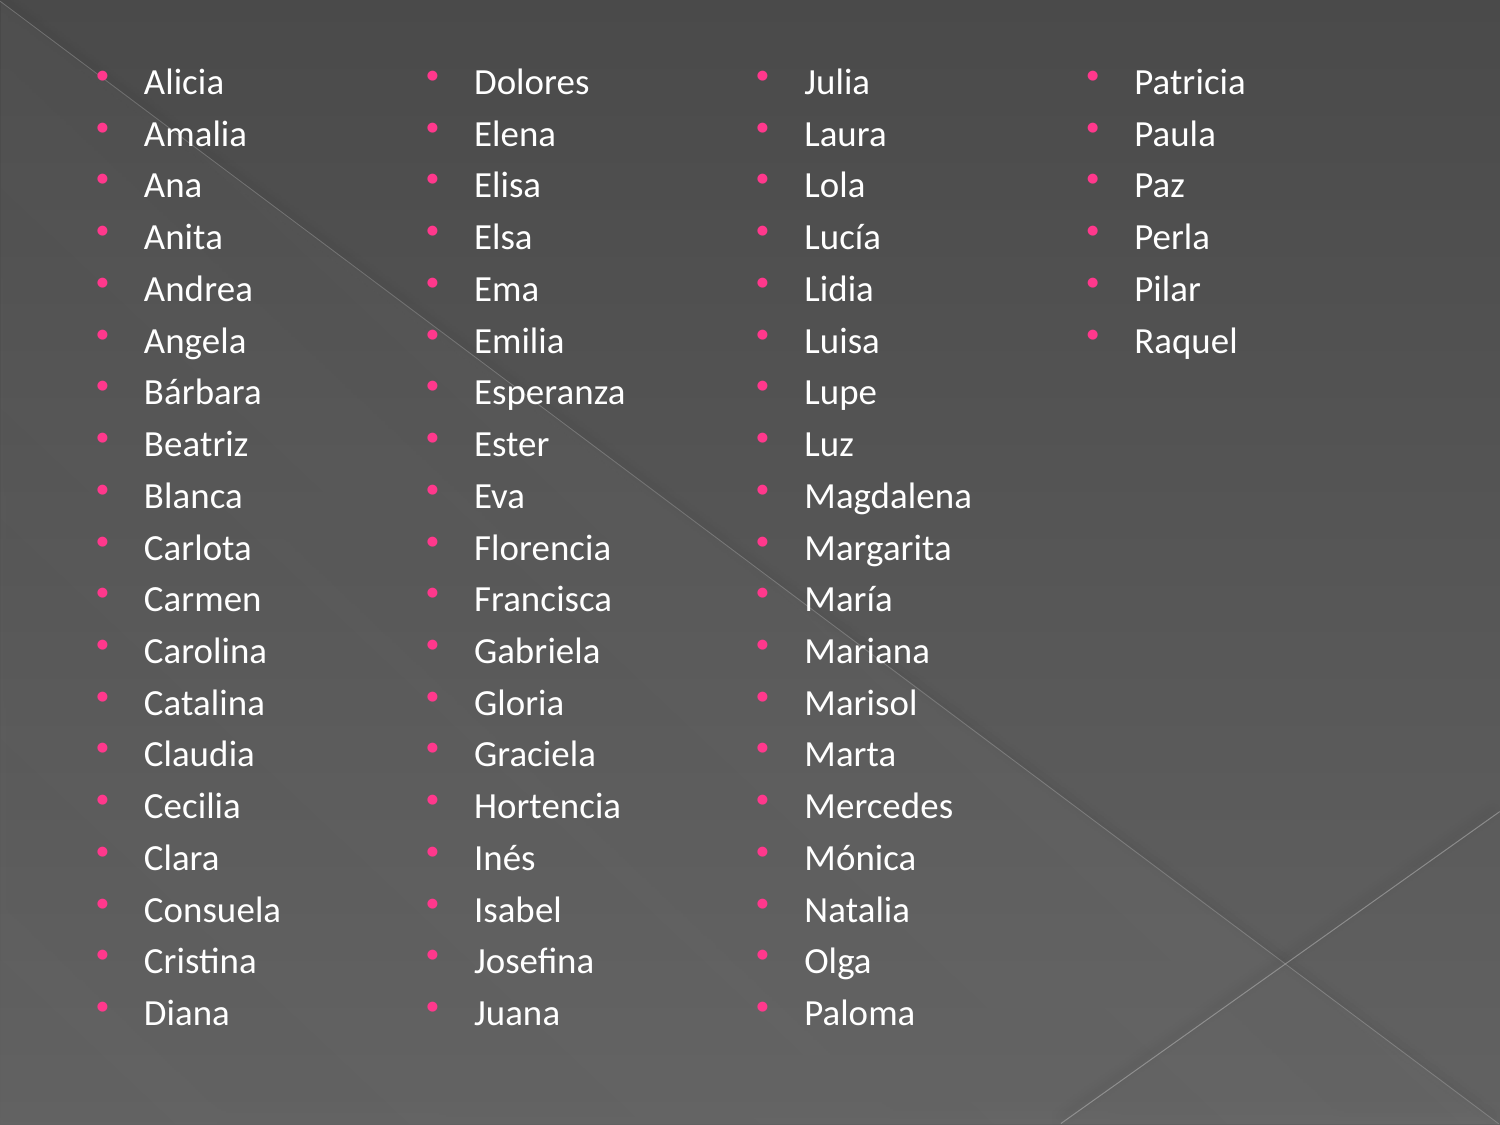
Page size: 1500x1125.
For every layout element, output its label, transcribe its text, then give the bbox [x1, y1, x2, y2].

list Alicia Amalia Ana Anita Andrea Angela Bárbara Beatriz Blanca Carlota Carmen Carolina Catalina Claudia Cecilia Clara Consuela Cristina Diana Dolores Elena Elisa Elsa Ema Emilia Esperanza Ester Eva Florencia Francisca Gabriela Gloria Graciela Hortencia Inés Isabel Josefina Juana Julia Laura Lola Lucía Lidia Luisa Lupe Luz Magdalena Margarita María Mariana Marisol Marta Mercedes Mónica Natalia Olga Paloma Patricia Paula Paz Perla Pilar Raquel [75, 50, 1425, 1059]
